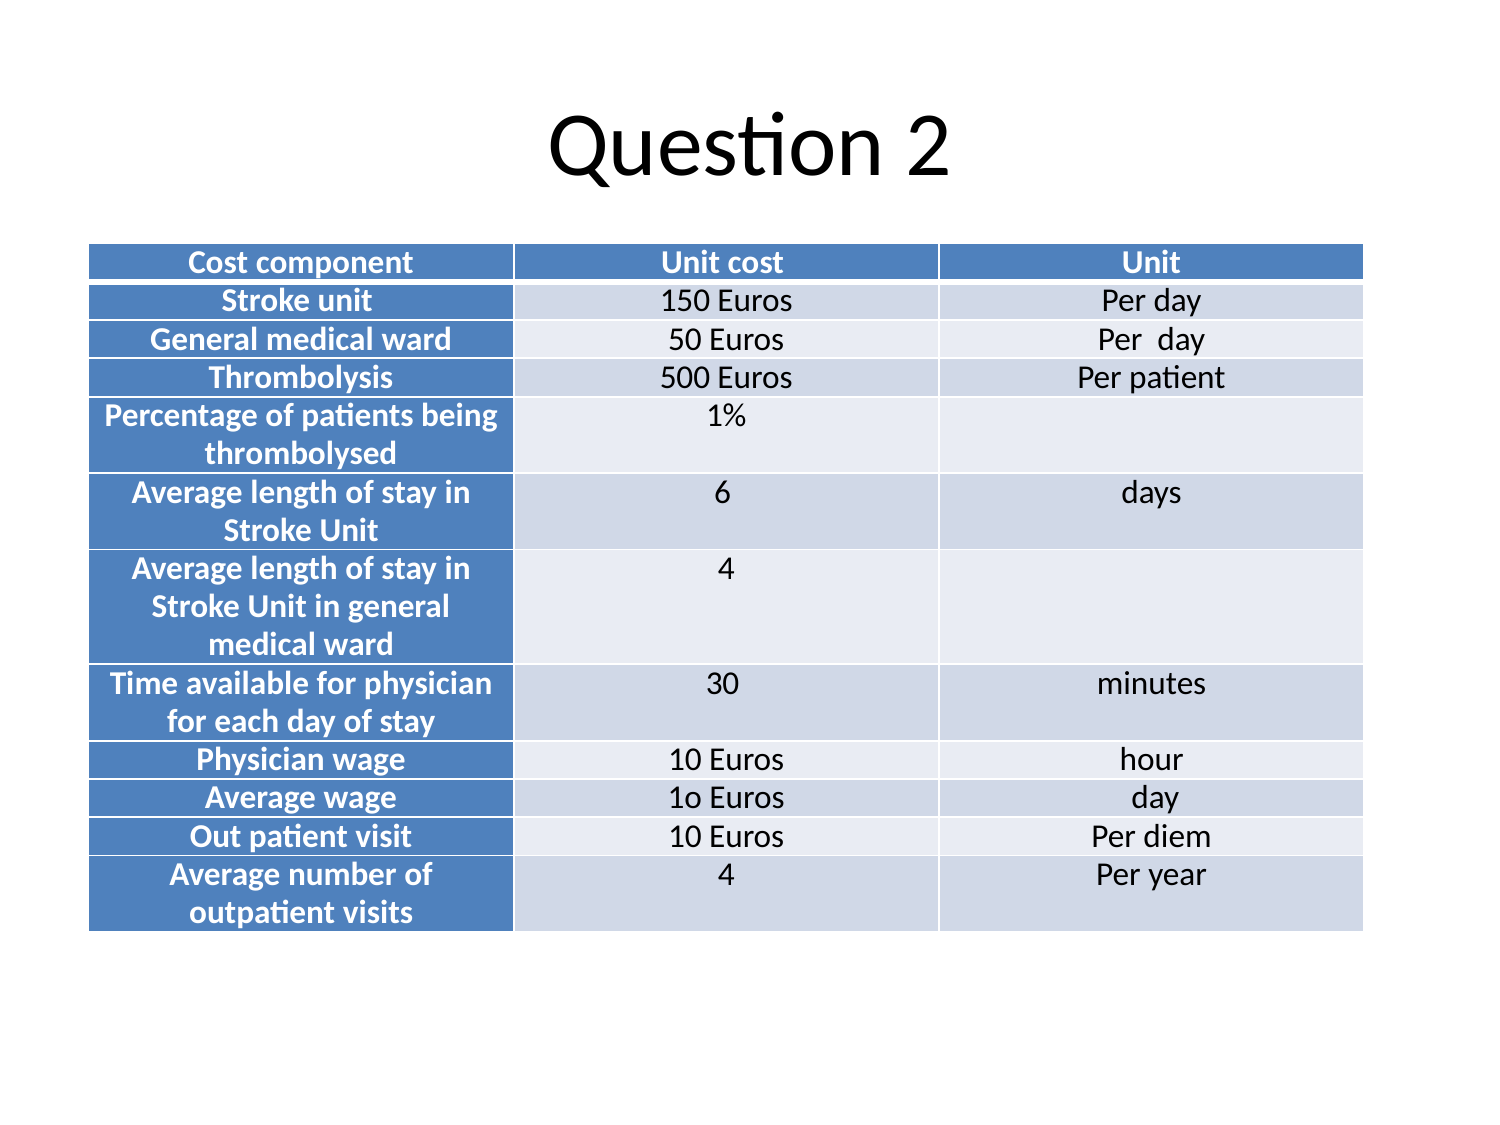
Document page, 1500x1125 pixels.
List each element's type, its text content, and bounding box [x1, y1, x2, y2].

table_cell Per diem [940, 818, 1363, 855]
table_cell Physician wage [89, 742, 513, 778]
table_cell 6 [515, 474, 938, 549]
table_cell Per day [940, 285, 1363, 319]
table_cell 30 [515, 665, 938, 740]
table_cell 4 [515, 856, 938, 931]
title Question 2 [75, 45, 1425, 233]
table_cell Time available for physician for each day of stay [89, 665, 513, 740]
table_header Unit cost [515, 244, 938, 279]
table_cell [940, 398, 1363, 472]
table_cell Percentage of patients being thrombolysed [89, 398, 513, 472]
table_cell Average wage [89, 780, 513, 816]
table_cell General medical ward [89, 321, 513, 357]
table_cell Per year [940, 856, 1363, 931]
table_cell Out patient visit [89, 818, 513, 855]
table_cell 10 Euros [515, 818, 938, 855]
table_cell hour [940, 742, 1363, 778]
table_cell 1% [515, 398, 938, 472]
table_cell Average length of stay in Stroke Unit [89, 474, 513, 549]
table_cell day [940, 780, 1363, 816]
table_cell days [940, 474, 1363, 549]
table_cell Per day [940, 321, 1363, 357]
table_cell 500 Euros [515, 359, 938, 396]
table_cell Per patient [940, 359, 1363, 396]
table_cell minutes [940, 665, 1363, 740]
table_cell 1o Euros [515, 780, 938, 816]
table_cell Average number of outpatient visits [89, 856, 513, 931]
table_cell Stroke unit [89, 285, 513, 319]
table_cell [940, 550, 1363, 663]
table_cell Average length of stay in Stroke Unit in general medical ward [89, 550, 513, 663]
table_cell 10 Euros [515, 742, 938, 778]
table_header Unit [940, 244, 1363, 279]
table_cell Thrombolysis [89, 359, 513, 396]
table_cell 150 Euros [515, 285, 938, 319]
table_cell 50 Euros [515, 321, 938, 357]
table_header Cost component [89, 244, 513, 279]
table_cell 4 [515, 550, 938, 663]
